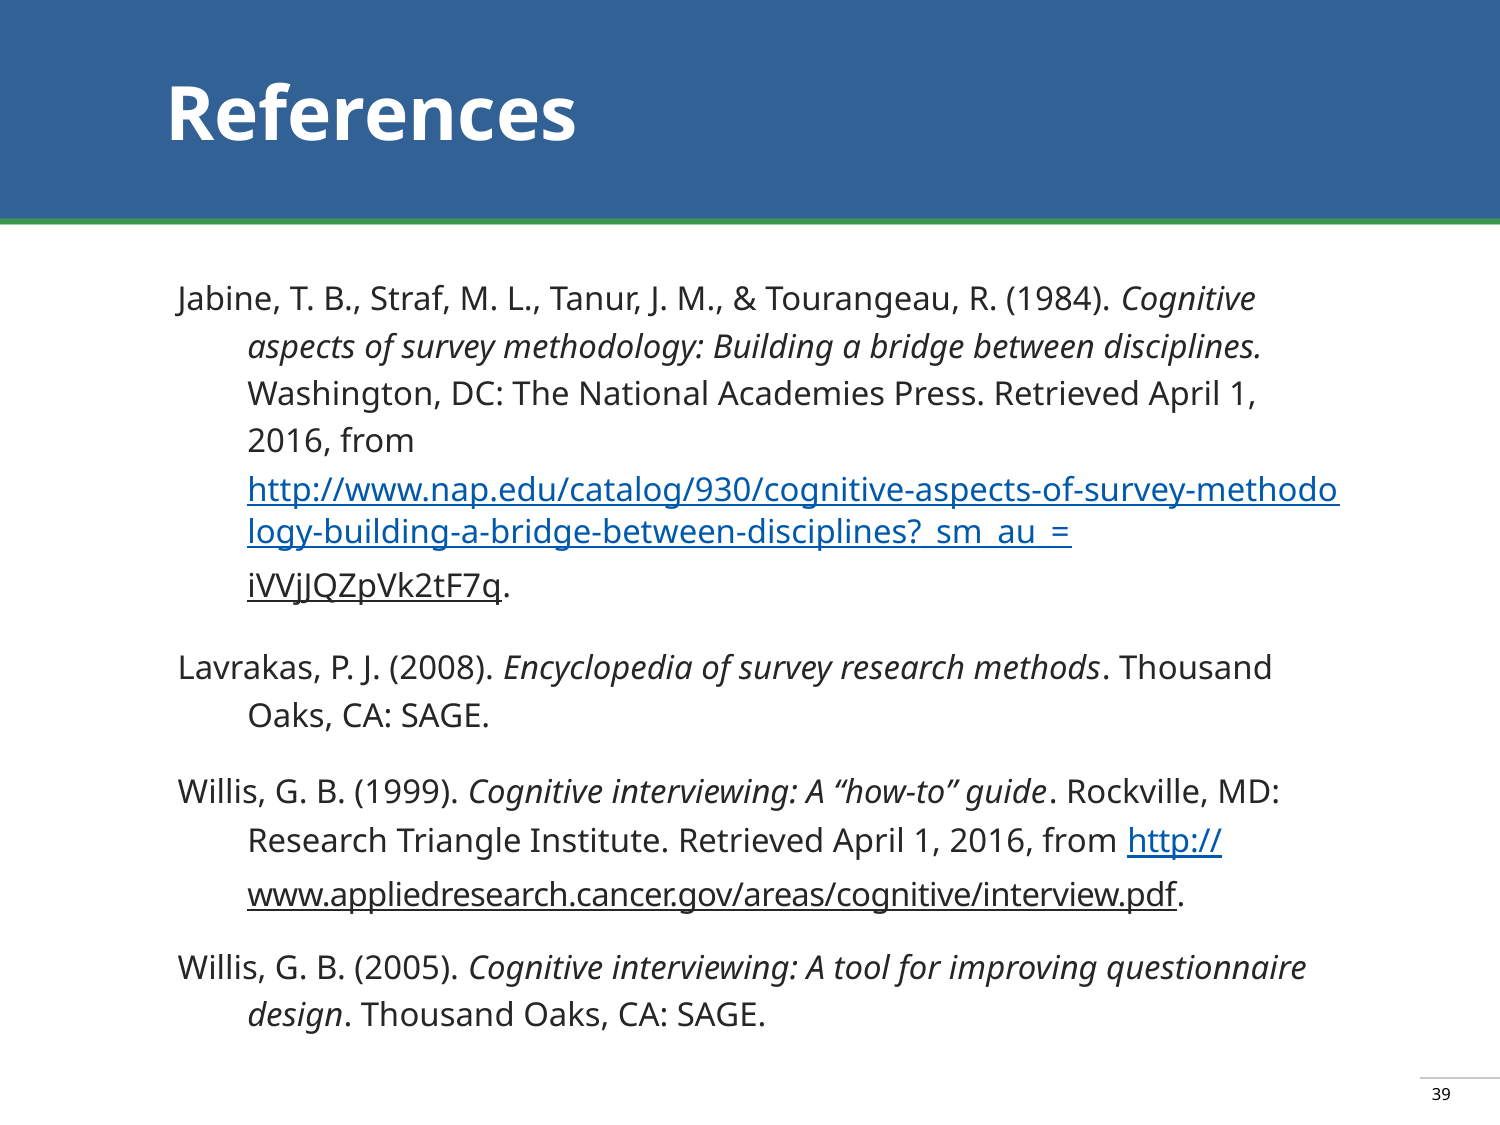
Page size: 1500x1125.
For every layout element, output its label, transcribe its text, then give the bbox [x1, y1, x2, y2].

slide_number 39 [1431, 1085, 1458, 1106]
list Jabine, T. B., Straf, M. L., Tanur, J. M., & Tourangeau, R. (1984). Cognitive aspects of survey methodology: Building a bridge between disciplines. Washington, DC: The National Academies Press. Retrieved April 1, 2016, from http://www.nap.edu/catalog/930/cognitive-aspects-of-survey-methodology-building-a-bridge-between-disciplines?_sm_au_=iVVjJQZpVk2tF7q. Lavrakas, P. J. (2008). Encyclopedia of survey research methods. Thousand Oaks, CA: SAGE. Willis, G. B. (1999). Cognitive interviewing: A “how-to” guide. Rockville, MD: Research Triangle Institute. Retrieved April 1, 2016, from http://www.appliedresearch.cancer.gov/areas/cognitive/interview.pdf. Willis, G. B. (2005). Cognitive interviewing: A tool for improving questionnaire design. Thousand Oaks, CA: SAGE. [162, 262, 1363, 1005]
picture [0, 0, 1500, 1125]
title References [150, 0, 1350, 221]
